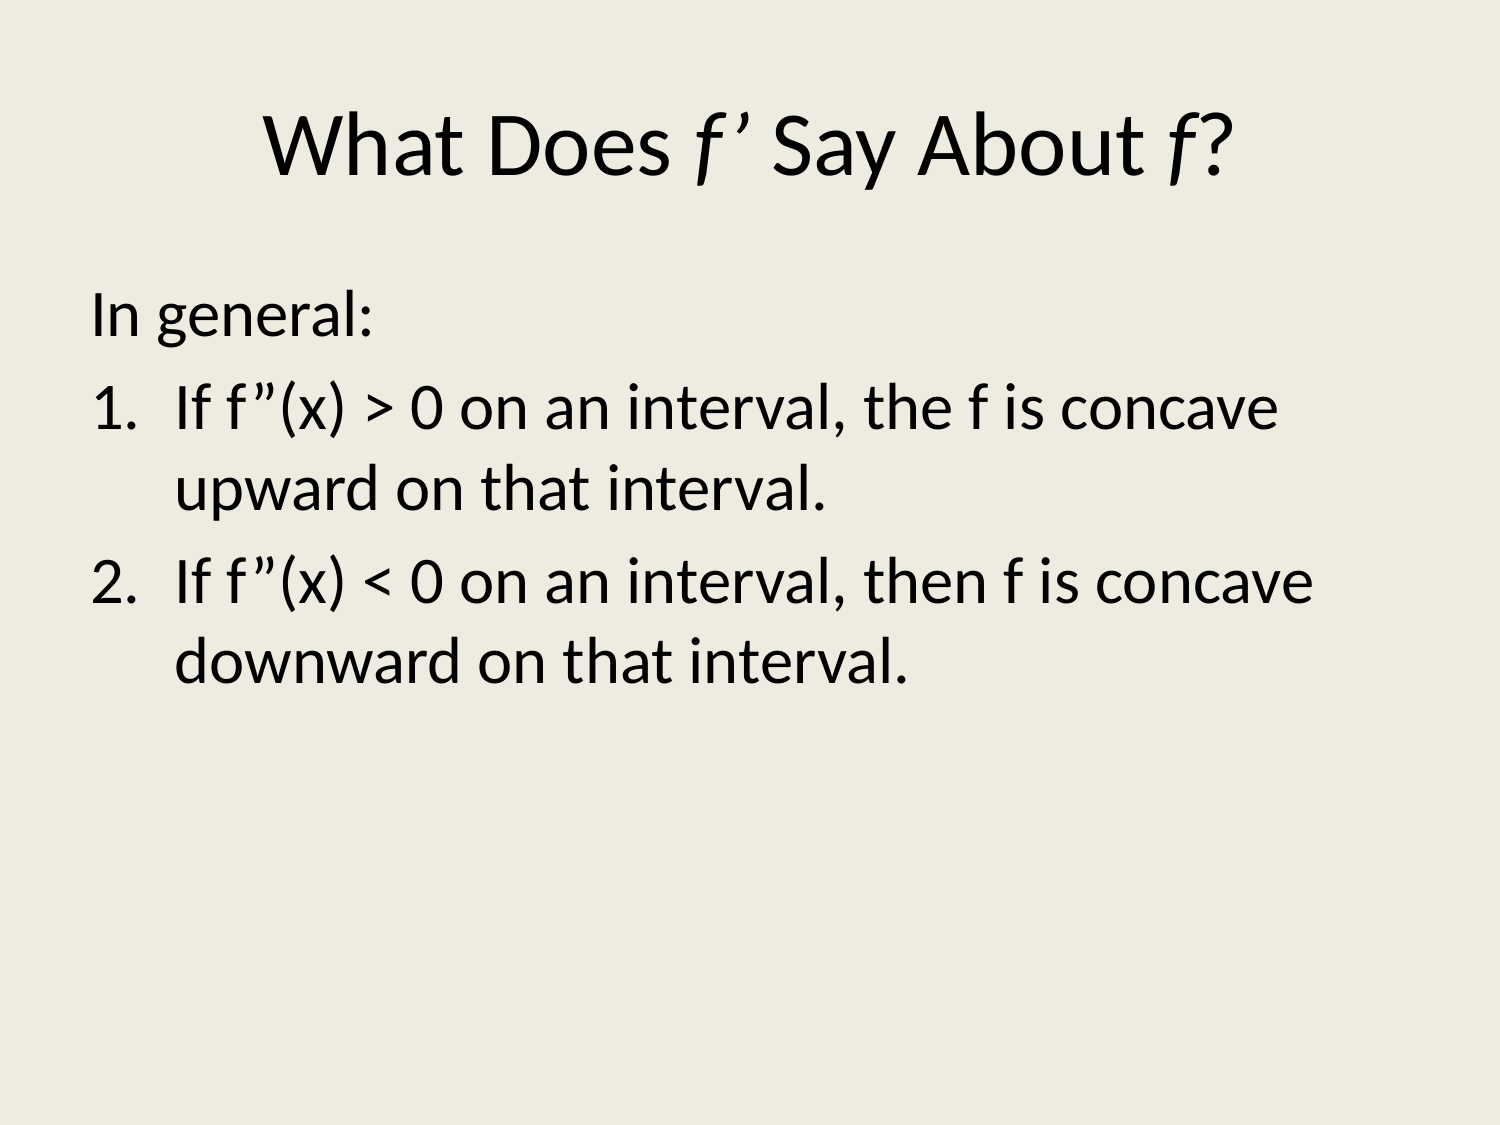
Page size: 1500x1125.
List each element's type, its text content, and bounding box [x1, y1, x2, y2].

title What Does f’ Say About f? [75, 45, 1425, 233]
list In general: If f”(x) > 0 on an interval, the f is concave upward on that interval. If f”(x) < 0 on an interval, then f is concave downward on that interval. [75, 262, 1425, 1005]
